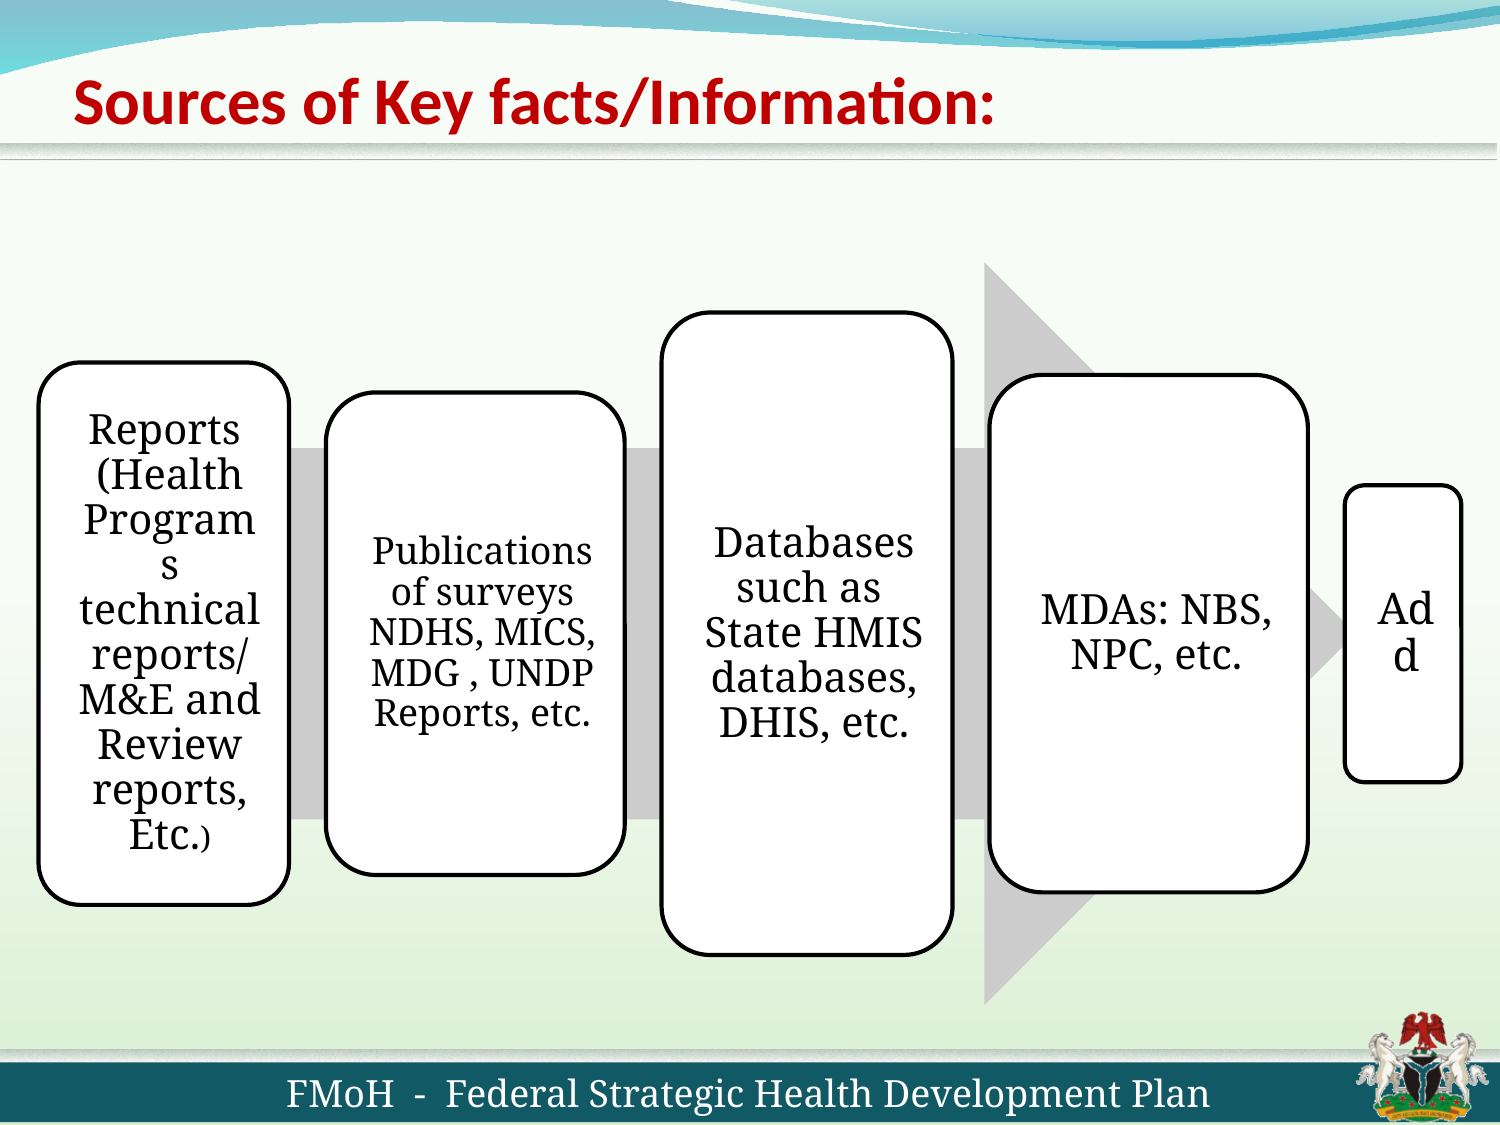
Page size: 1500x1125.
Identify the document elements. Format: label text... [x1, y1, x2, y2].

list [37, 262, 1463, 1006]
title Sources of Key facts/Information: [73, 21, 1424, 138]
picture [0, 1008, 1500, 1125]
picture [0, 143, 1497, 161]
